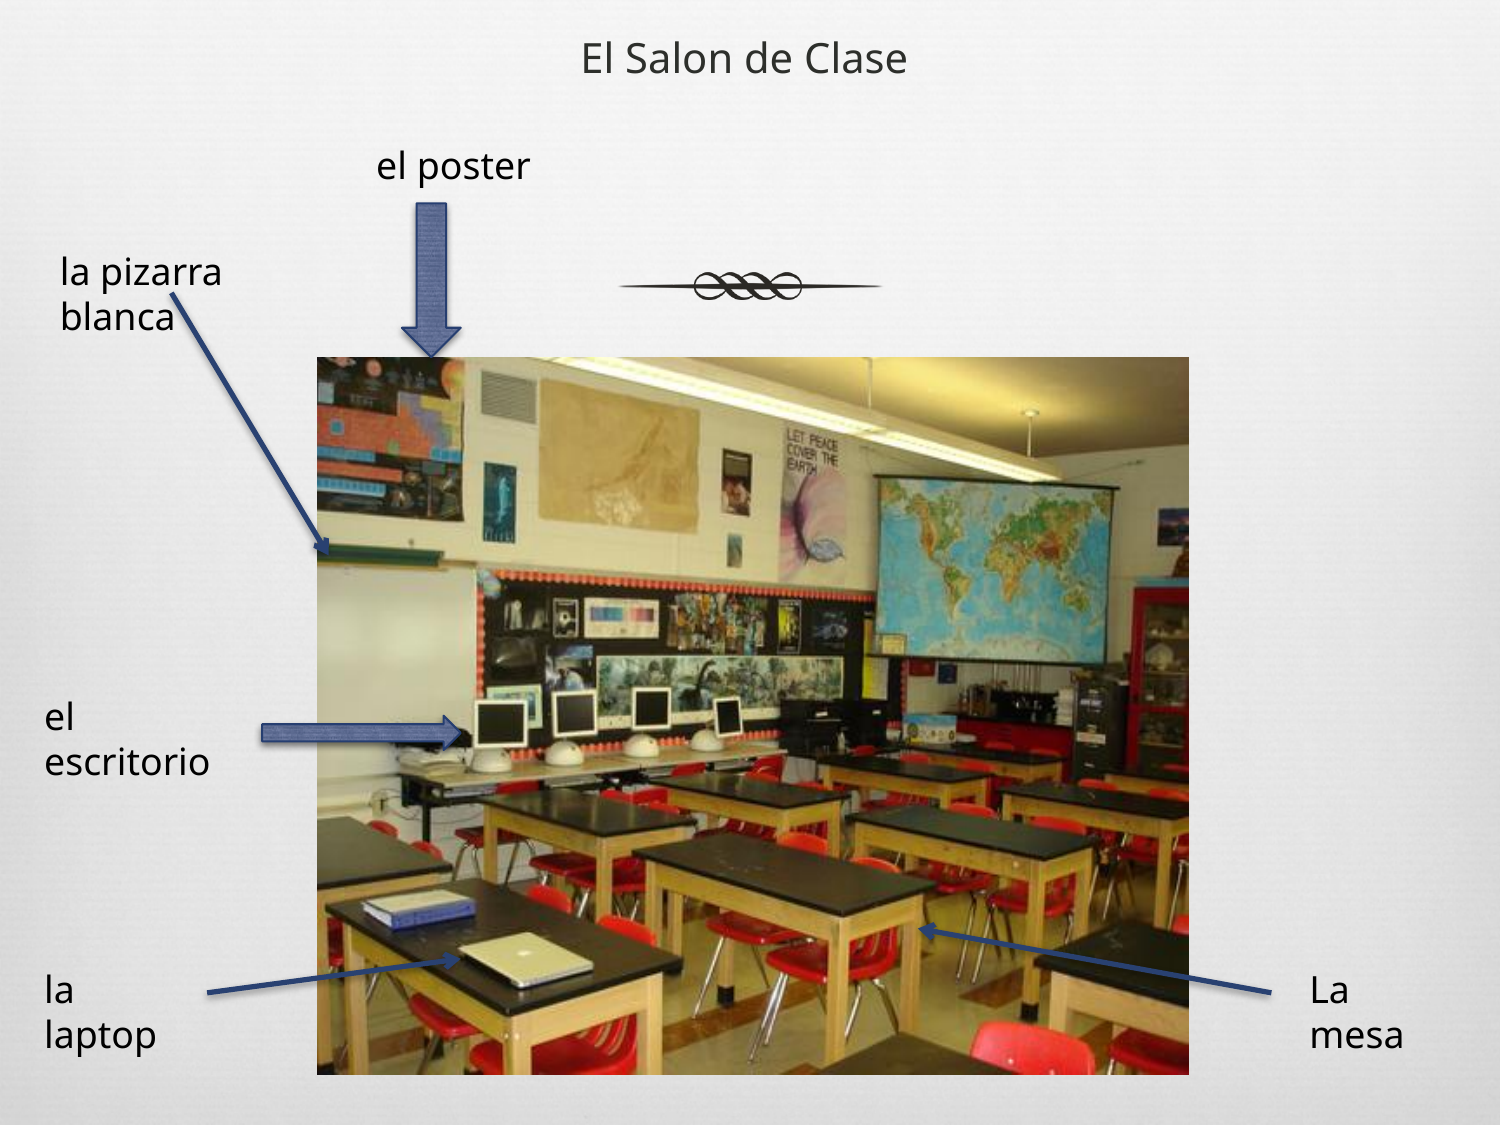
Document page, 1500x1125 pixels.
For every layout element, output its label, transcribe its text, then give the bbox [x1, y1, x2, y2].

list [44, 356, 1462, 1075]
text_box el escritorio [29, 685, 38, 791]
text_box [206, 958, 462, 994]
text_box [170, 292, 330, 556]
text_box la laptop [29, 958, 38, 1064]
text_box el poster [361, 134, 560, 195]
title El Salon de Clase [112, 11, 1388, 102]
text_box [400, 202, 462, 354]
picture [615, 272, 885, 300]
text_box la pizarra blanca [45, 195, 329, 346]
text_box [917, 928, 1272, 994]
